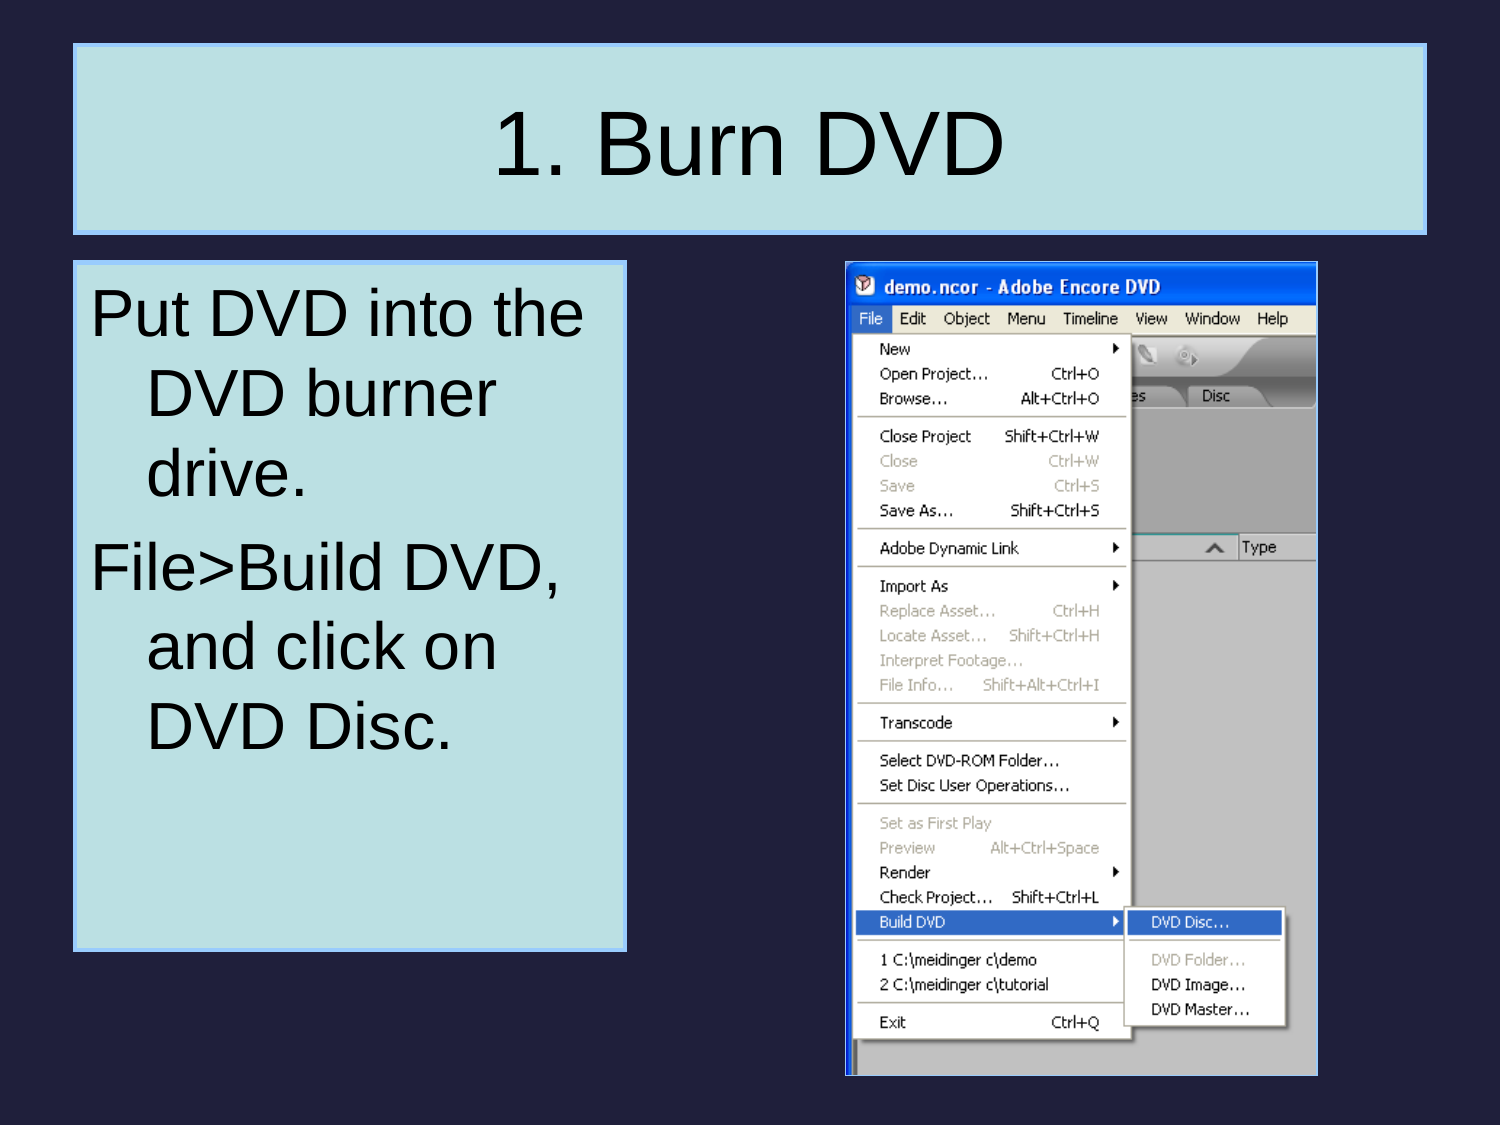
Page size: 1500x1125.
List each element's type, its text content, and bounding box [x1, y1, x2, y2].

picture [845, 262, 1317, 1076]
title 1. Burn DVD [74, 44, 1426, 233]
list Put DVD into the DVD burner drive. File>Build DVD, and click on DVD Disc. [74, 262, 626, 951]
